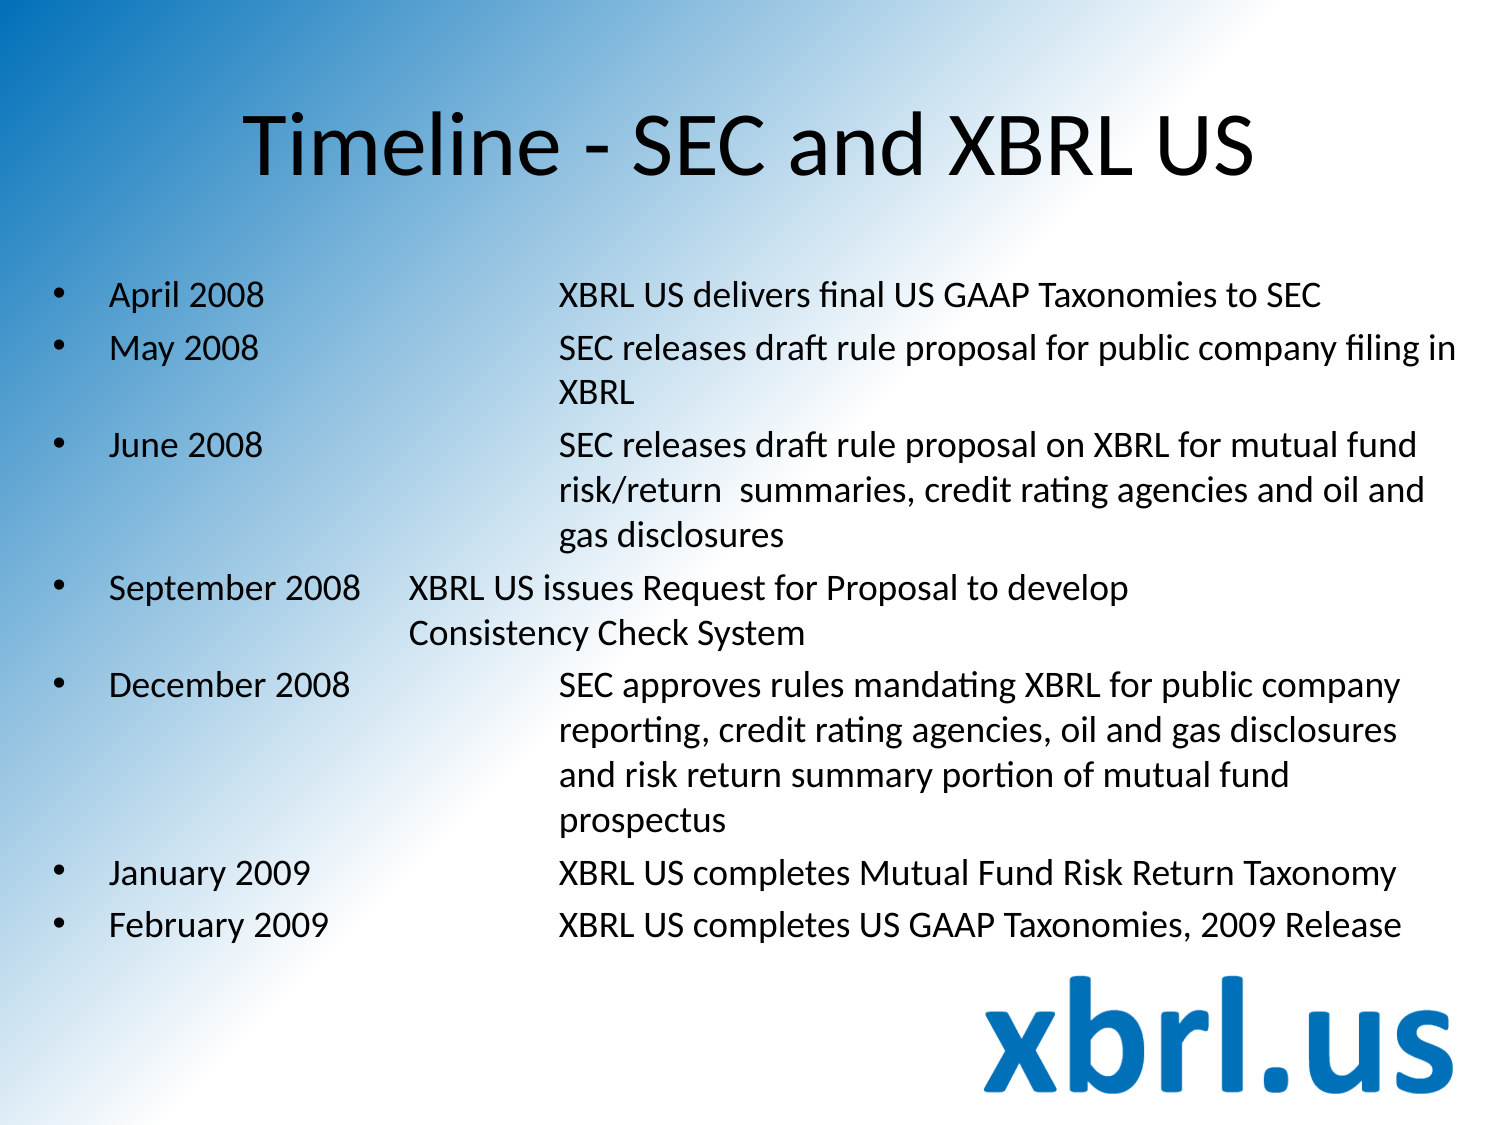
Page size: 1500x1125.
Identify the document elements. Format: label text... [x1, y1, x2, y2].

title Timeline - SEC and XBRL US [74, 44, 1426, 233]
picture [962, 949, 1464, 1125]
list April 2008 XBRL US delivers final US GAAP Taxonomies to SEC May 2008 SEC releases draft rule proposal for public company filing in XBRL June 2008 SEC releases draft rule proposal on XBRL for mutual fund risk/return summaries, credit rating agencies and oil and gas disclosures September 2008 XBRL US issues Request for Proposal to develop Consistency Check System December 2008 SEC approves rules mandating XBRL for public company reporting, credit rating agencies, oil and gas disclosures and risk return summary portion of mutual fund prospectus January 2009 XBRL US completes Mutual Fund Risk Return Taxonomy February 2009 XBRL US completes US GAAP Taxonomies, 2009 Release [37, 262, 1500, 1006]
